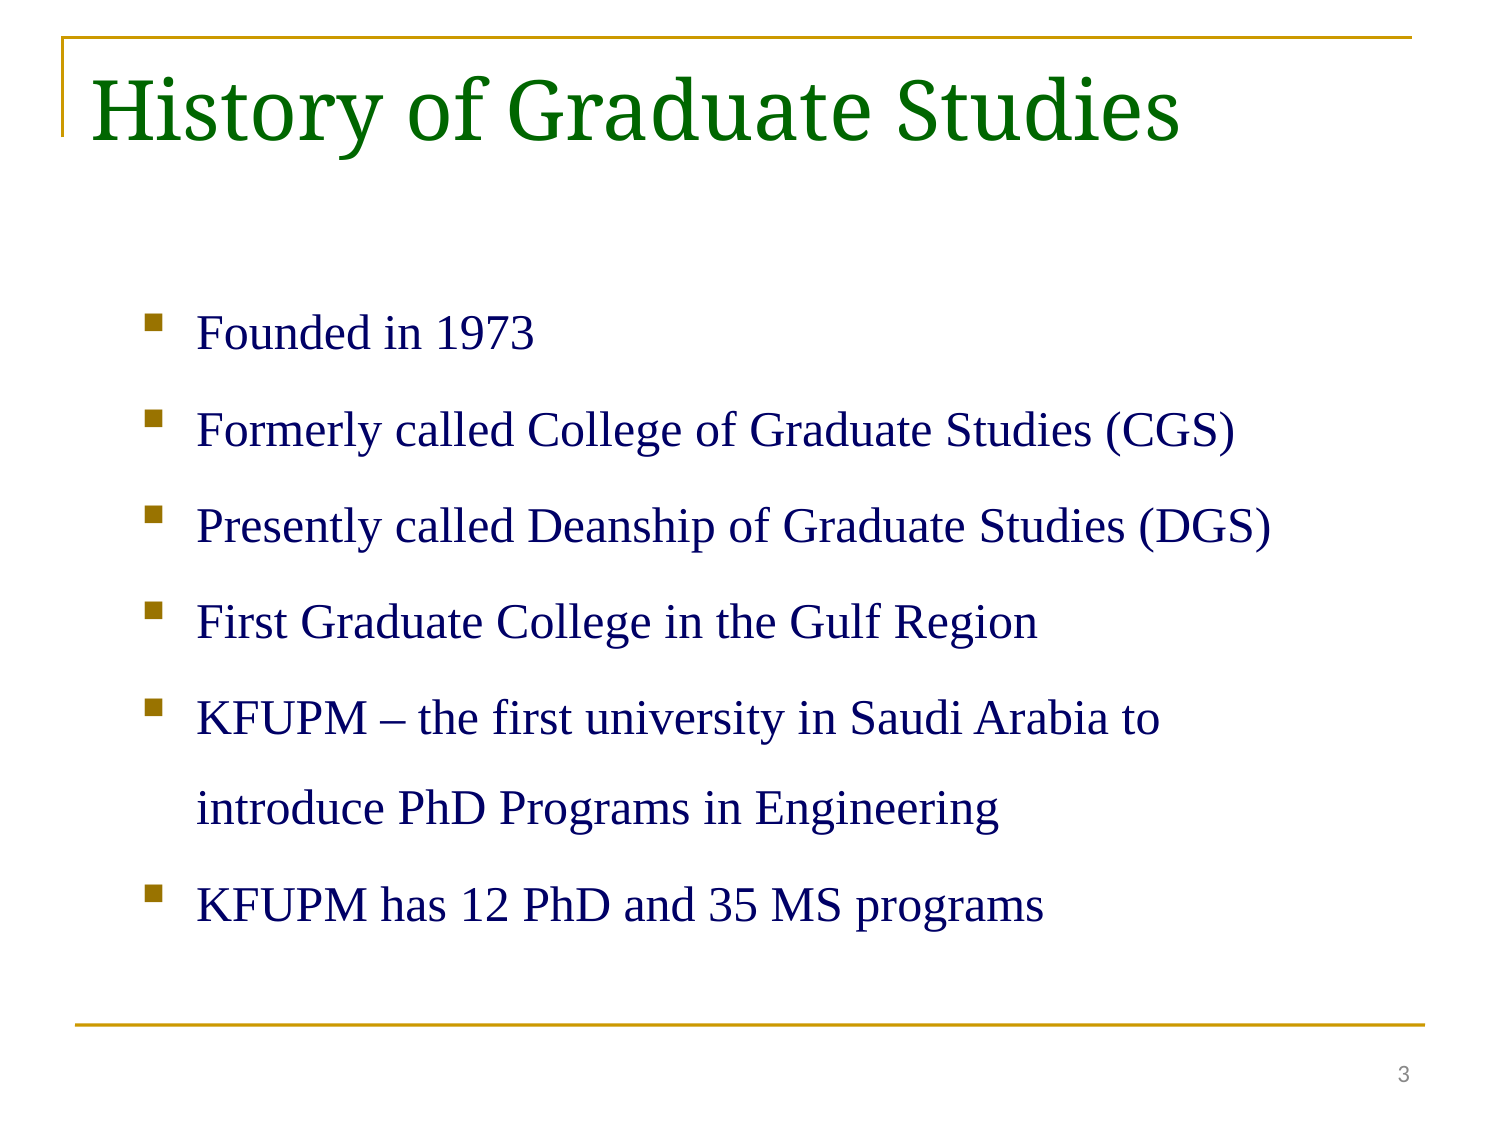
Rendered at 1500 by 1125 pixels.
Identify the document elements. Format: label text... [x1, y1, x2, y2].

text_box Founded in 1973 Formerly called College of Graduate Studies (CGS) Presently called Deanship of Graduate Studies (DGS) First Graduate College in the Gulf Region KFUPM – the first university in Saudi Arabia to introduce PhD Programs in Engineering KFUPM has 12 PhD and 35 MS programs [124, 262, 1325, 1035]
text_box 3 [1074, 1042, 1425, 1103]
text_box History of Graduate Studies [74, 49, 1413, 188]
